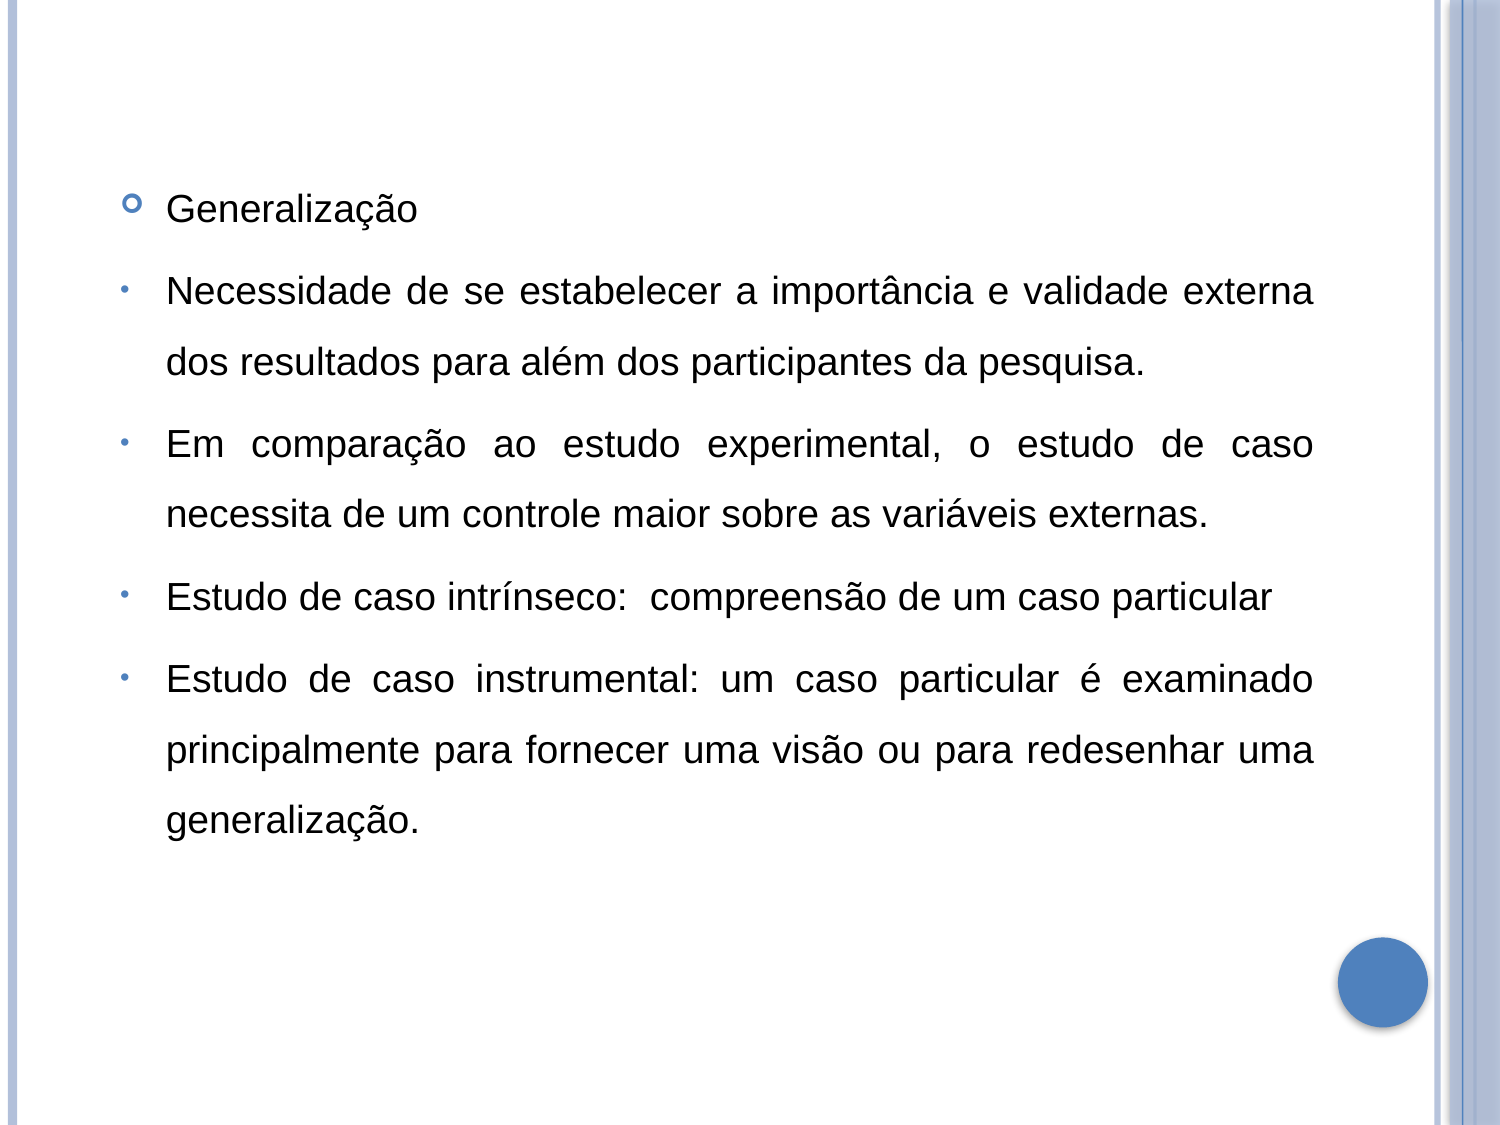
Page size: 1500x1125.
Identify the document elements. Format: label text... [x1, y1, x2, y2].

list Generalização Necessidade de se estabelecer a importância e validade externa dos resultados para além dos participantes da pesquisa. Em comparação ao estudo experimental, o estudo de caso necessita de um controle maior sobre as variáveis externas. Estudo de caso intrínseco: compreensão de um caso particular Estudo de caso instrumental: um caso particular é examinado principalmente para fornecer uma visão ou para redesenhar uma generalização. [105, 152, 1331, 952]
